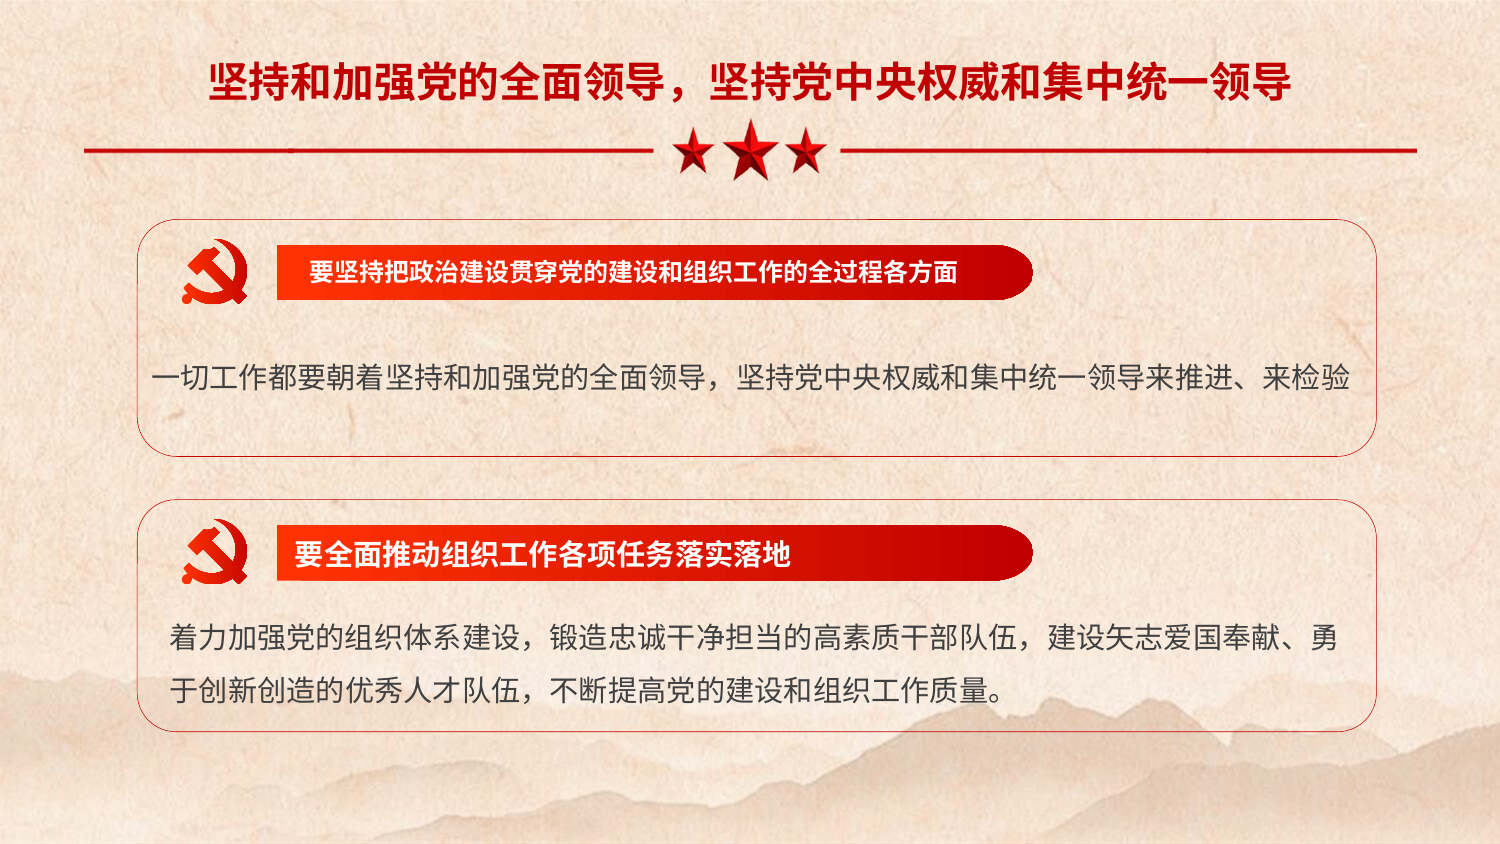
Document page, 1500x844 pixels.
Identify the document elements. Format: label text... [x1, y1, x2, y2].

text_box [137, 219, 1391, 457]
picture [0, 0, 1500, 844]
text_box 坚持和加强党的全面领导，坚持党中央权威和集中统一领导 [157, 48, 1342, 114]
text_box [137, 499, 1391, 732]
